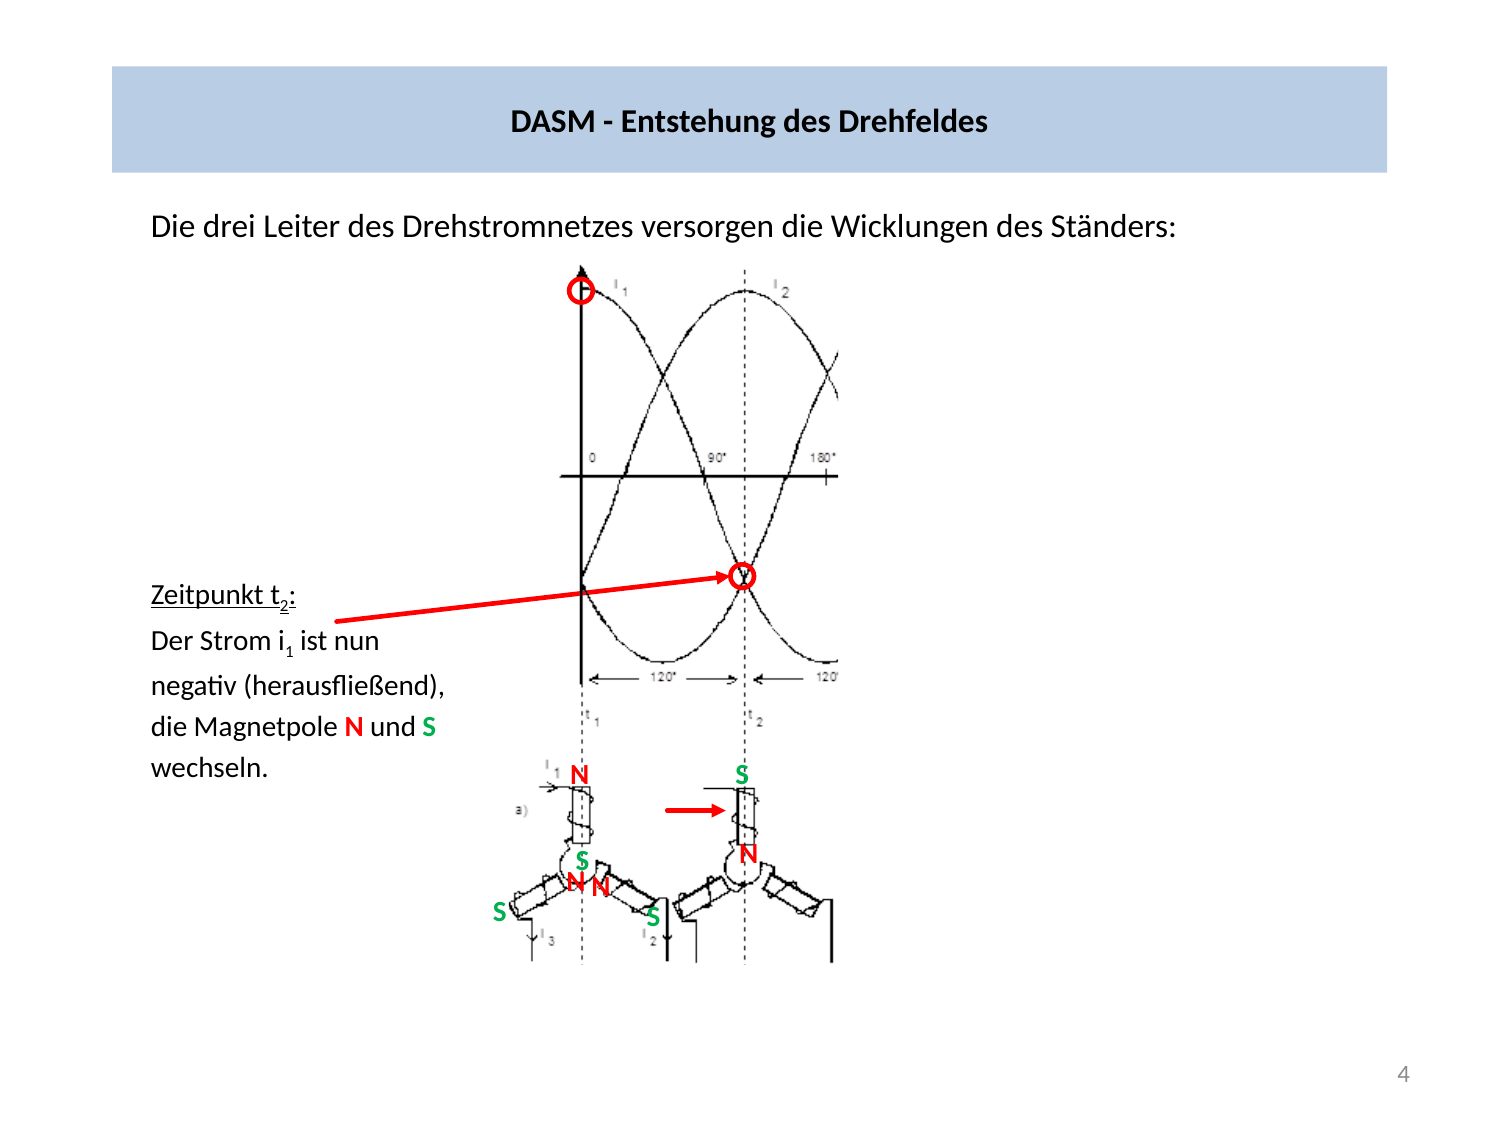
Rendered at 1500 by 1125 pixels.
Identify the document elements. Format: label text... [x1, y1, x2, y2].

title DASM - Entstehung des Drehfeldes [112, 66, 1388, 173]
subtitle Die drei Leiter des Drehstromnetzes versorgen die Wicklungen des Ständers: Zeitpunkt t2: Der Strom i1 ist nun negativ (herausfließend), die Magnetpole N und S wechseln. [135, 196, 1400, 1047]
slide_number 4 [1074, 1042, 1425, 1103]
text_box S [478, 884, 503, 935]
picture [508, 245, 839, 965]
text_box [336, 575, 503, 622]
